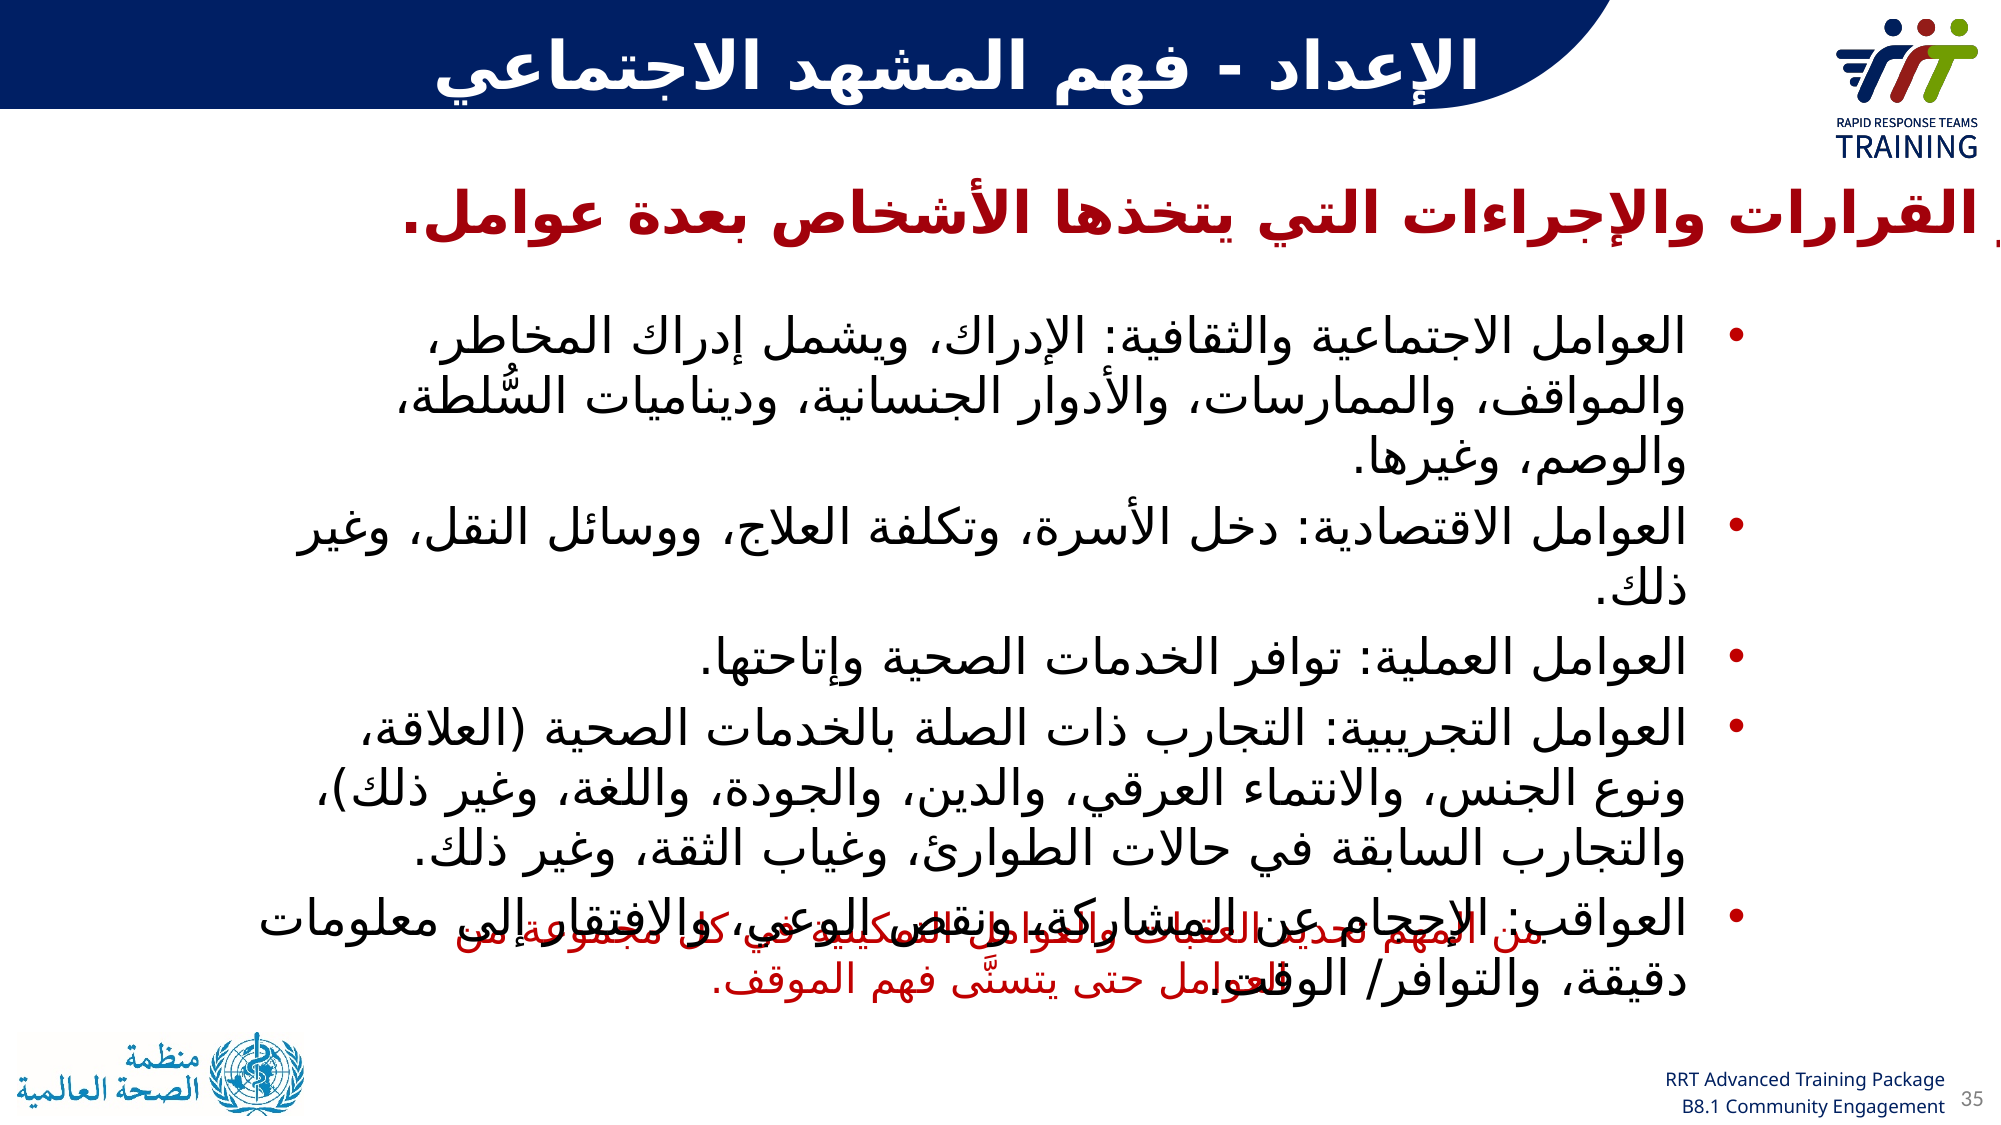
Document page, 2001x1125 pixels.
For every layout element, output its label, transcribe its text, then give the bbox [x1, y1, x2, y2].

text_box الإعداد - فهم المشهد الاجتماعي [22, 15, 1490, 122]
picture [17, 1032, 304, 1116]
picture [0, 0, 1636, 109]
text_box تتأثر القرارات والإجراءات التي يتخذها الأشخاص بعدة عوامل. [393, 176, 2000, 254]
text_box العوامل الاجتماعية والثقافية: الإدراك، ويشمل إدراك المخاطر، والمواقف، والممارسات، والأدوار الجنسانية، وديناميات السُّلطة، والوصم، وغيرها. العوامل الاقتصادية: دخل الأسرة، وتكلفة العلاج، ووسائل النقل، وغير ذلك. العوامل العملية: توافر الخدمات الصحية وإتاحتها. العوامل التجريبية: التجارب ذات الصلة بالخدمات الصحية (العلاقة، ونوع الجنس، والانتماء العرقي، والدين، والجودة، واللغة، وغير ذلك)، والتجارب السابقة في حالات الطوارئ، وغياب الثقة، وغير ذلك. العواقب: الإحجام عن المشاركة، ونقص الوعي، والافتقار إلى معلومات دقيقة، والتوافر/ الوقت. [246, 296, 1753, 1048]
picture [1835, 19, 1978, 167]
